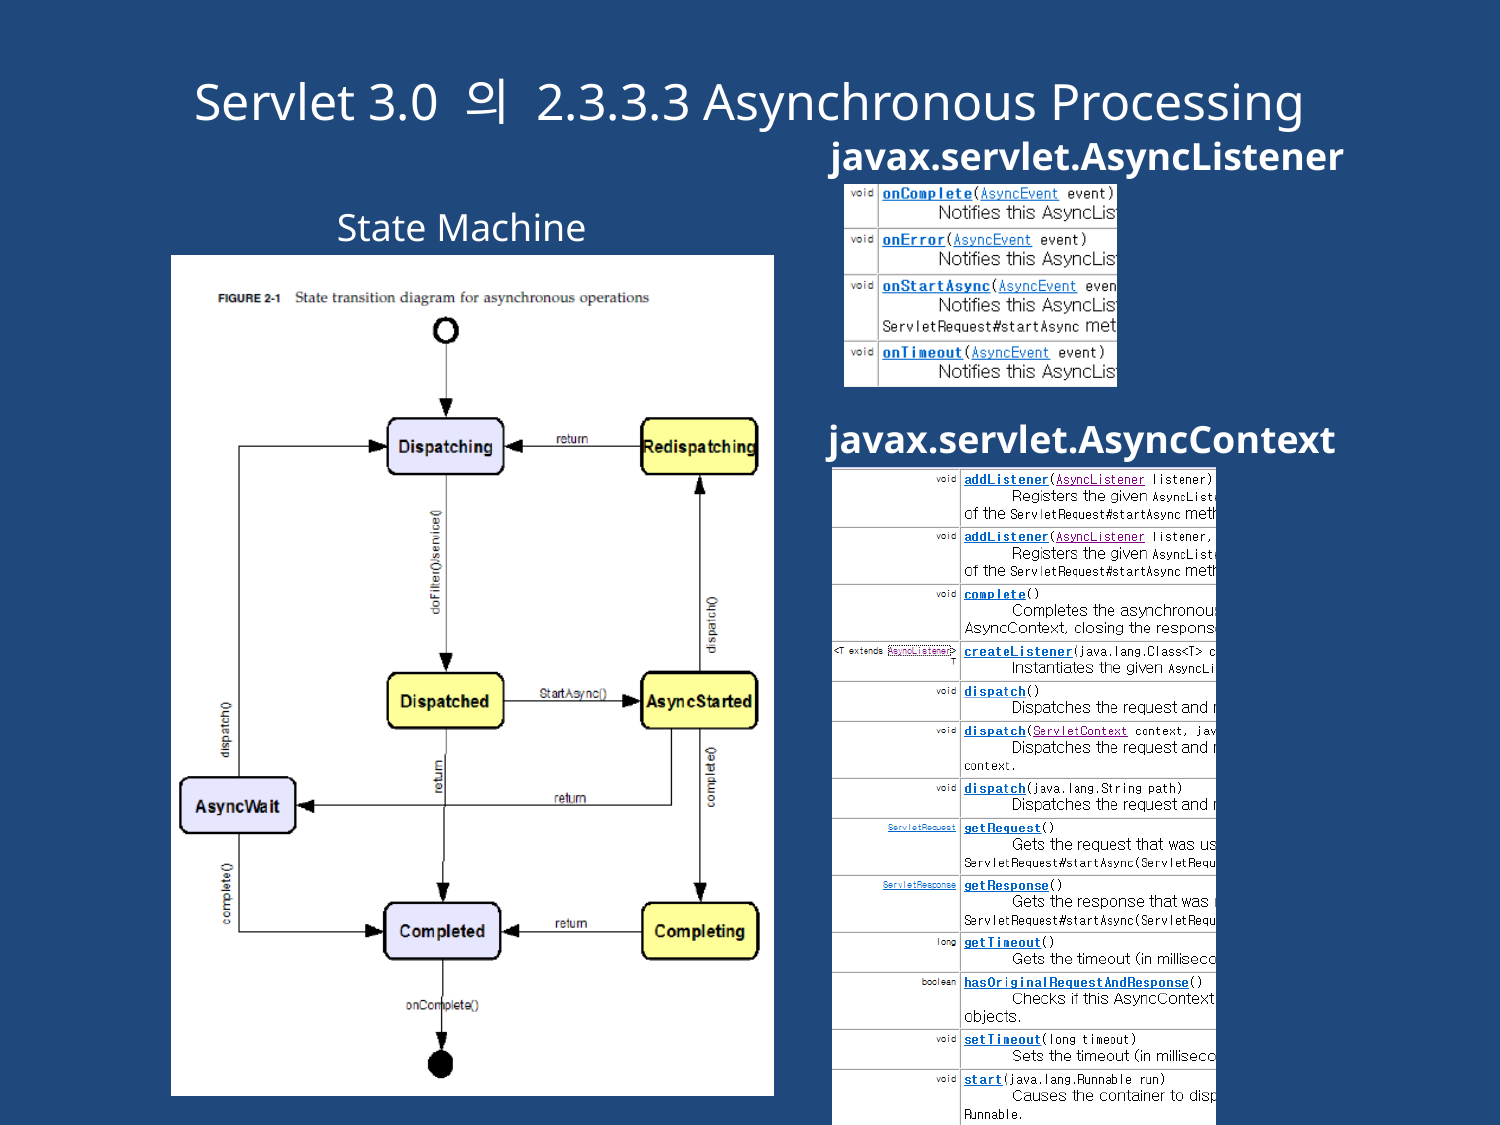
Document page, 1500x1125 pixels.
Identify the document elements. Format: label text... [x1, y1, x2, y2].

text_box State Machine [322, 196, 602, 253]
picture [832, 467, 1216, 1125]
title Servlet 3.0 의 2.3.3.3 Asynchronous Processing [76, 0, 1424, 260]
text_box javax.servlet.AsyncListener [815, 125, 1360, 186]
picture [170, 255, 774, 1096]
text_box javax.servlet.AsyncContext [813, 408, 1352, 469]
picture [844, 184, 1117, 387]
